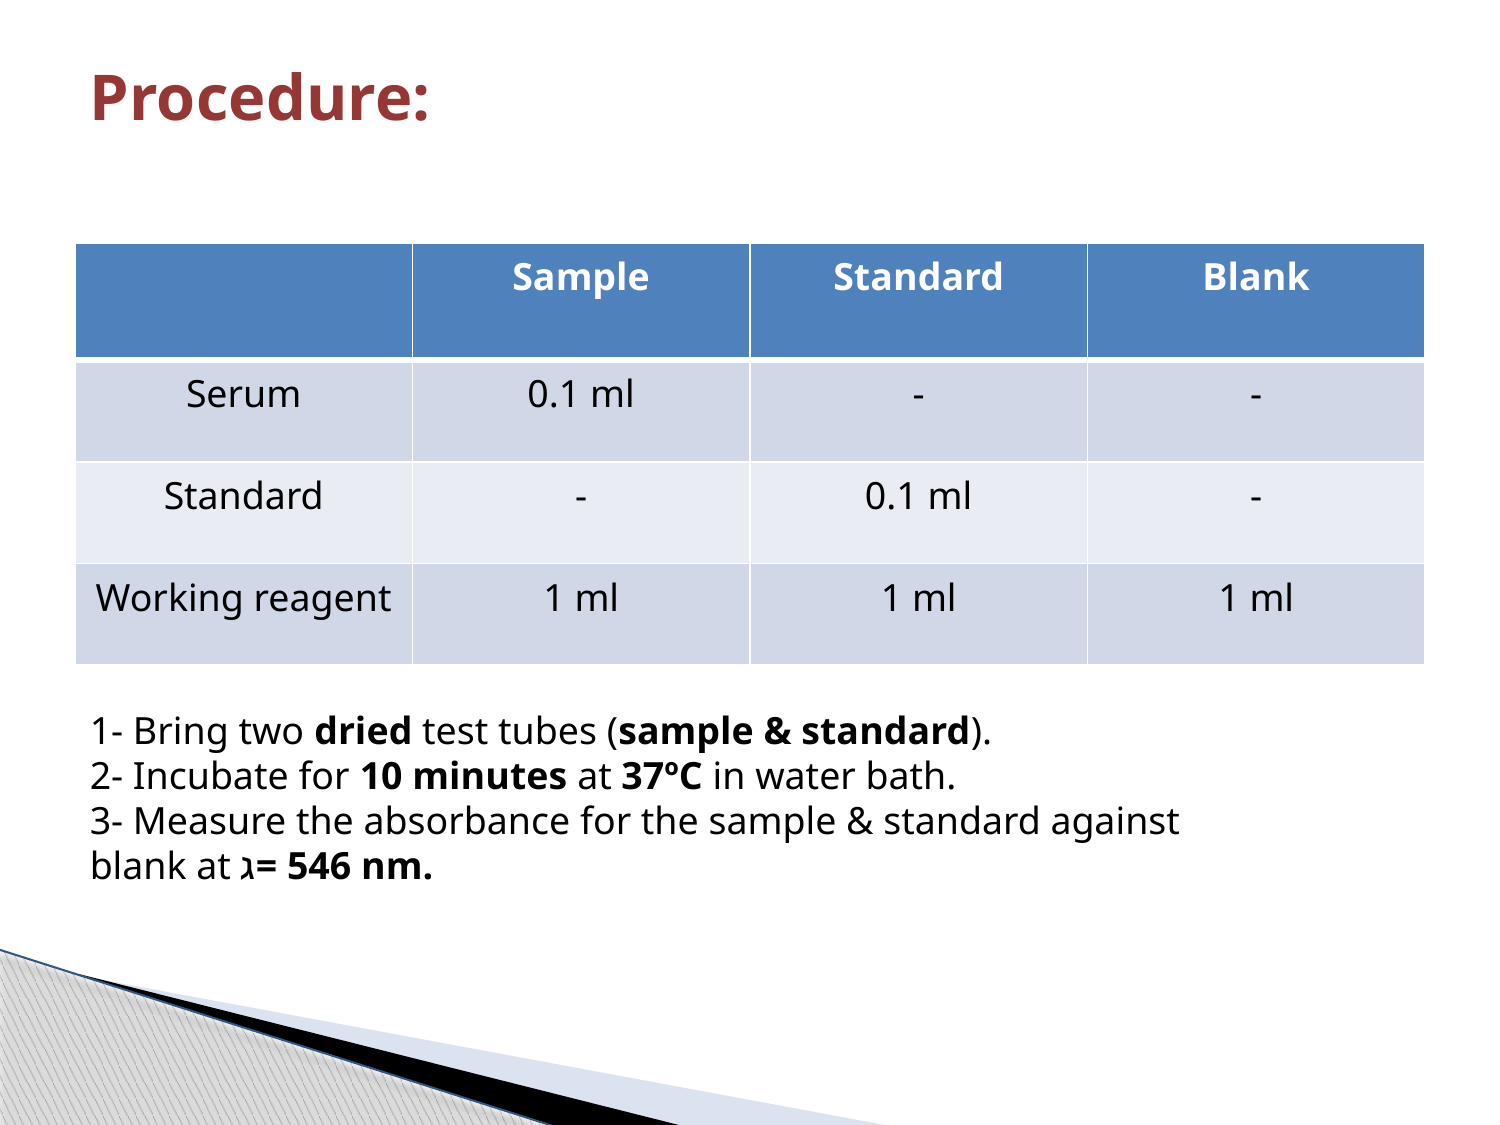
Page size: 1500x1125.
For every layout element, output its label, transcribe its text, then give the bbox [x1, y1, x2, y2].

table_cell Serum [76, 363, 412, 461]
table_cell 0.1 ml [413, 363, 749, 461]
table_cell - [751, 363, 1087, 461]
title Procedure: [75, 45, 1425, 233]
table_header Sample [413, 244, 749, 357]
table_header Blank [1088, 244, 1424, 357]
text_box 1- Bring two dried test tubes (sample & standard). 2- Incubate for 10 minutes at 37ºC in water bath. 3- Measure the absorbance for the sample & standard against blank at ℷ= 546 nm. [75, 699, 1300, 895]
table_cell 1 ml [413, 564, 749, 664]
table_cell Standard [76, 463, 412, 563]
table_cell 1 ml [1088, 564, 1424, 664]
table_header [76, 244, 412, 357]
table_cell - [413, 463, 749, 563]
table_cell - [1088, 363, 1424, 461]
table_cell 0.1 ml [751, 463, 1087, 563]
table_cell - [1088, 463, 1424, 563]
table_header Standard [751, 244, 1087, 357]
table_cell 1 ml [751, 564, 1087, 664]
table_cell Working reagent [76, 564, 412, 664]
